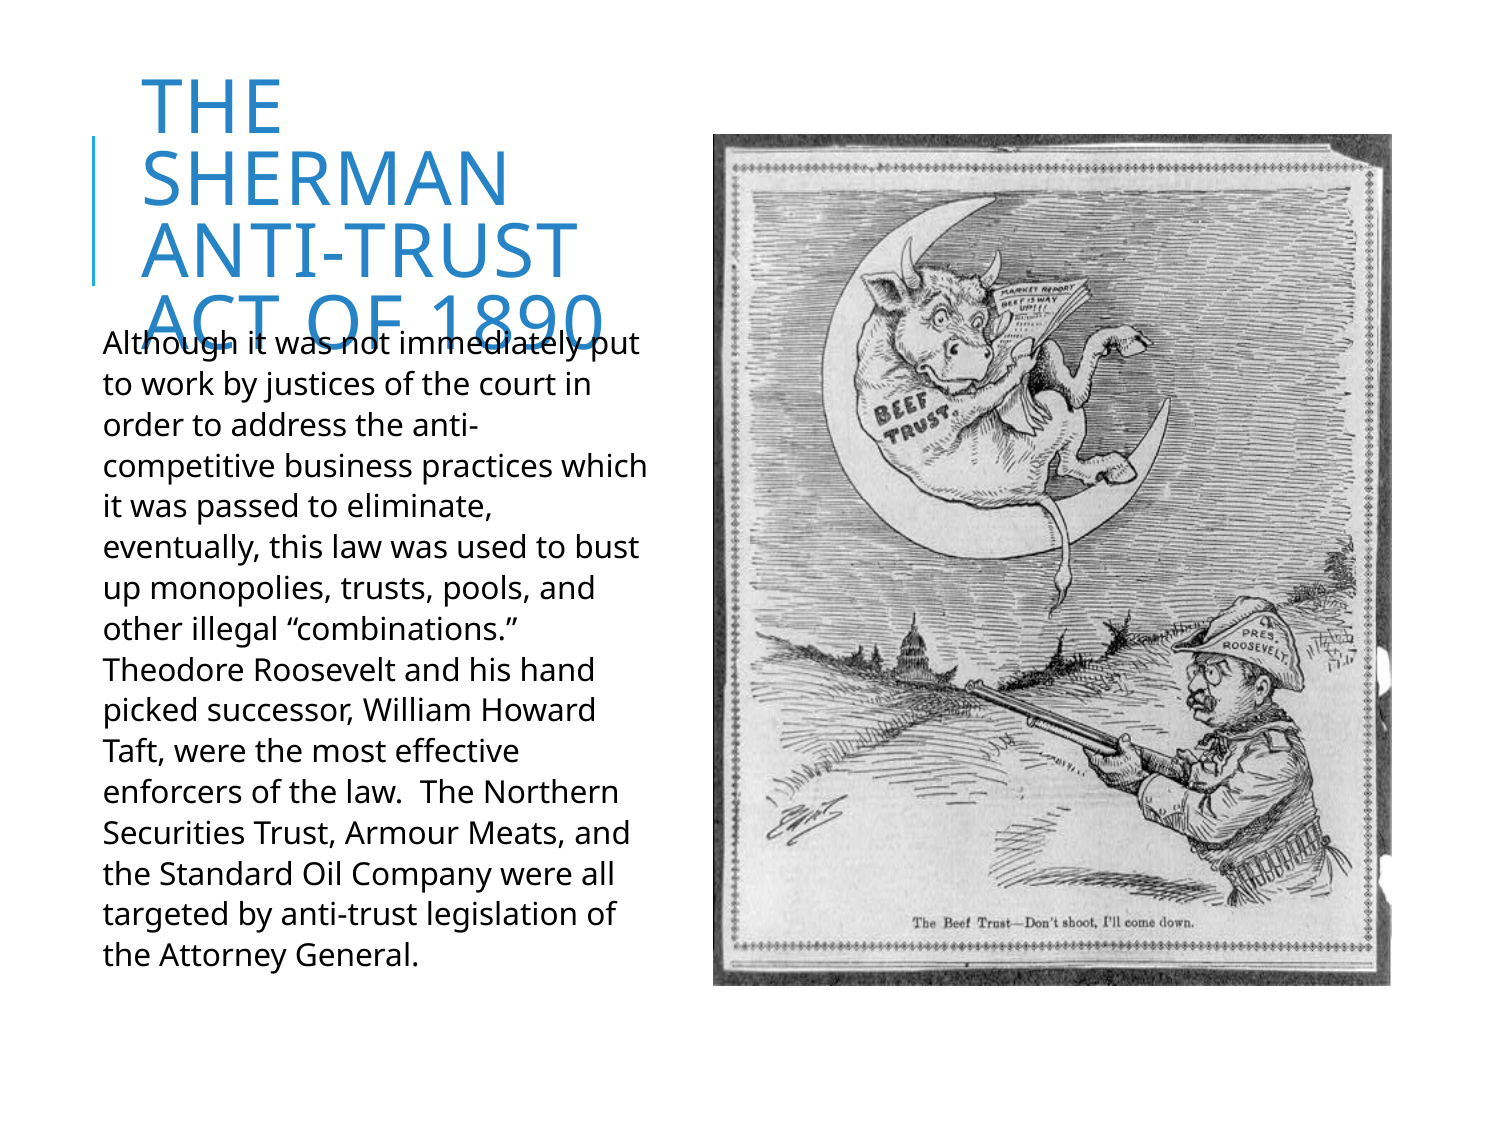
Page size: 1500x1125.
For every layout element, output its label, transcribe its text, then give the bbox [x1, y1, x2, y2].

title The Sherman anti-trust act of 1890 [126, 77, 666, 312]
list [713, 134, 1392, 986]
list Although it was not immediately put to work by justices of the court in order to address the anti-competitive business practices which it was passed to eliminate, eventually, this law was used to bust up monopolies, trusts, pools, and other illegal “combinations.” Theodore Roosevelt and his hand picked successor, William Howard Taft, were the most effective enforcers of the law. The Northern Securities Trust, Armour Meats, and the Standard Oil Company were all targeted by anti-trust legislation of the Attorney General. [87, 312, 666, 988]
